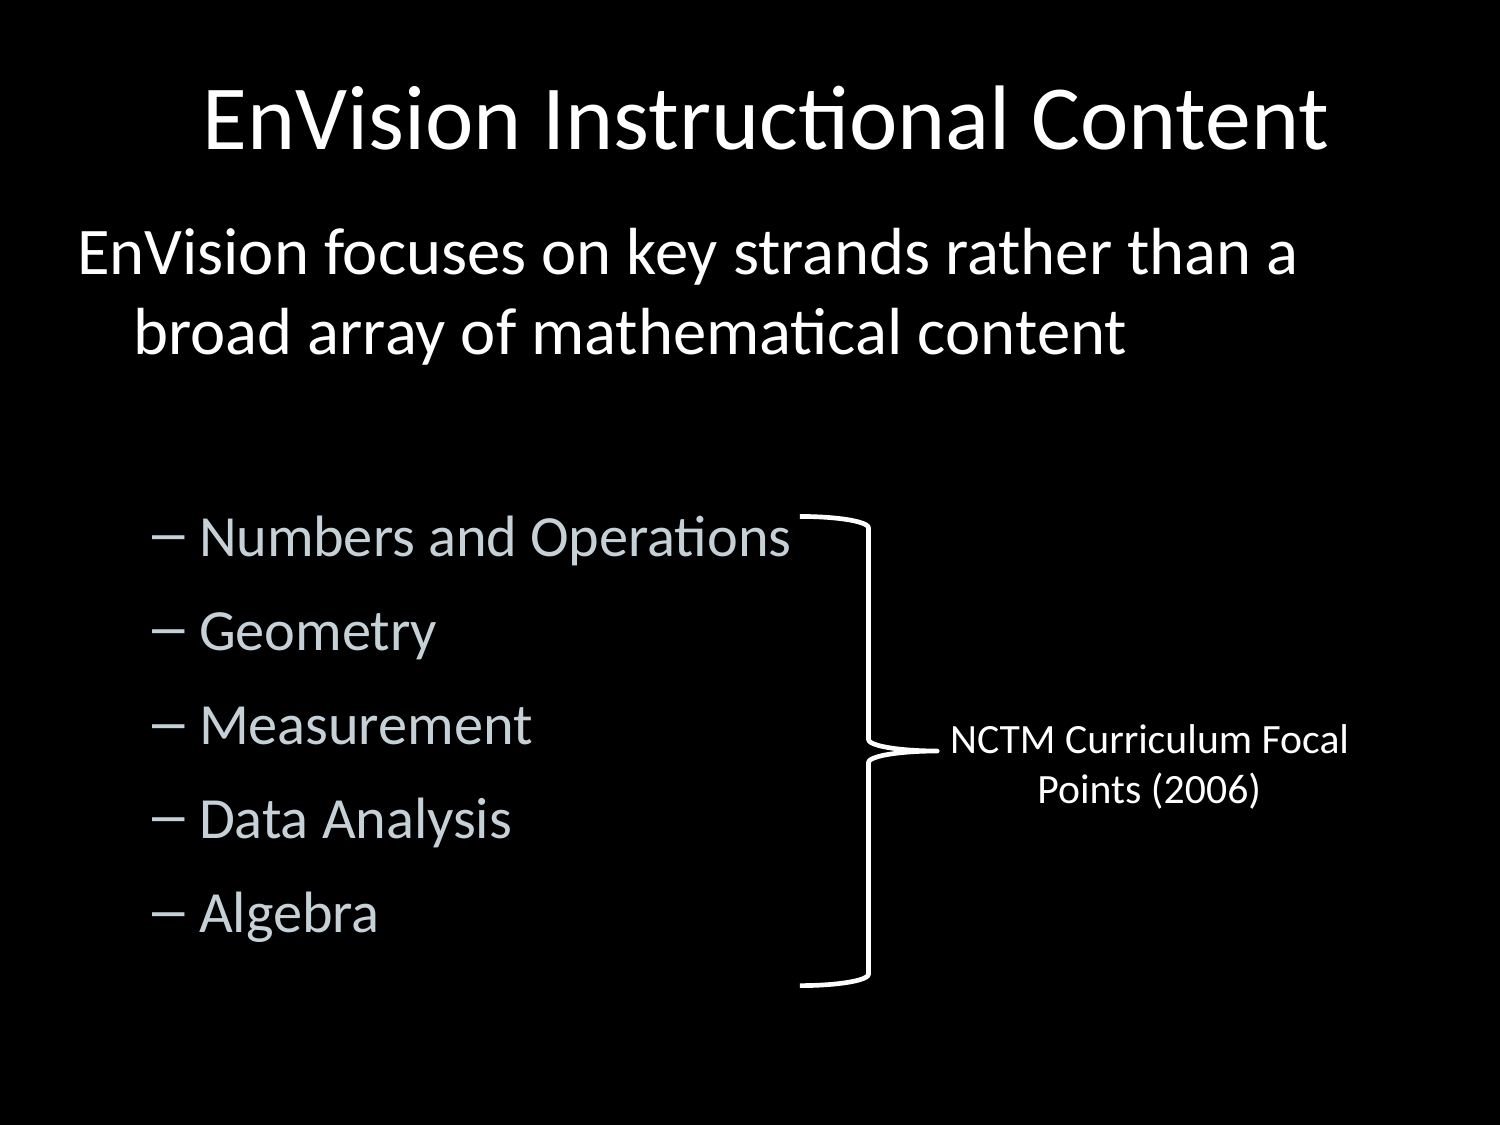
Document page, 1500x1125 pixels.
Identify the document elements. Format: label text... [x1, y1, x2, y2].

text_box NCTM Curriculum Focal Points (2006) [905, 704, 1394, 820]
title EnVision Instructional Content [172, 24, 1361, 200]
text_box [799, 516, 938, 986]
list EnVision focuses on key strands rather than a broad array of mathematical content Numbers and Operations Geometry Measurement Data Analysis Algebra [62, 200, 1437, 1125]
